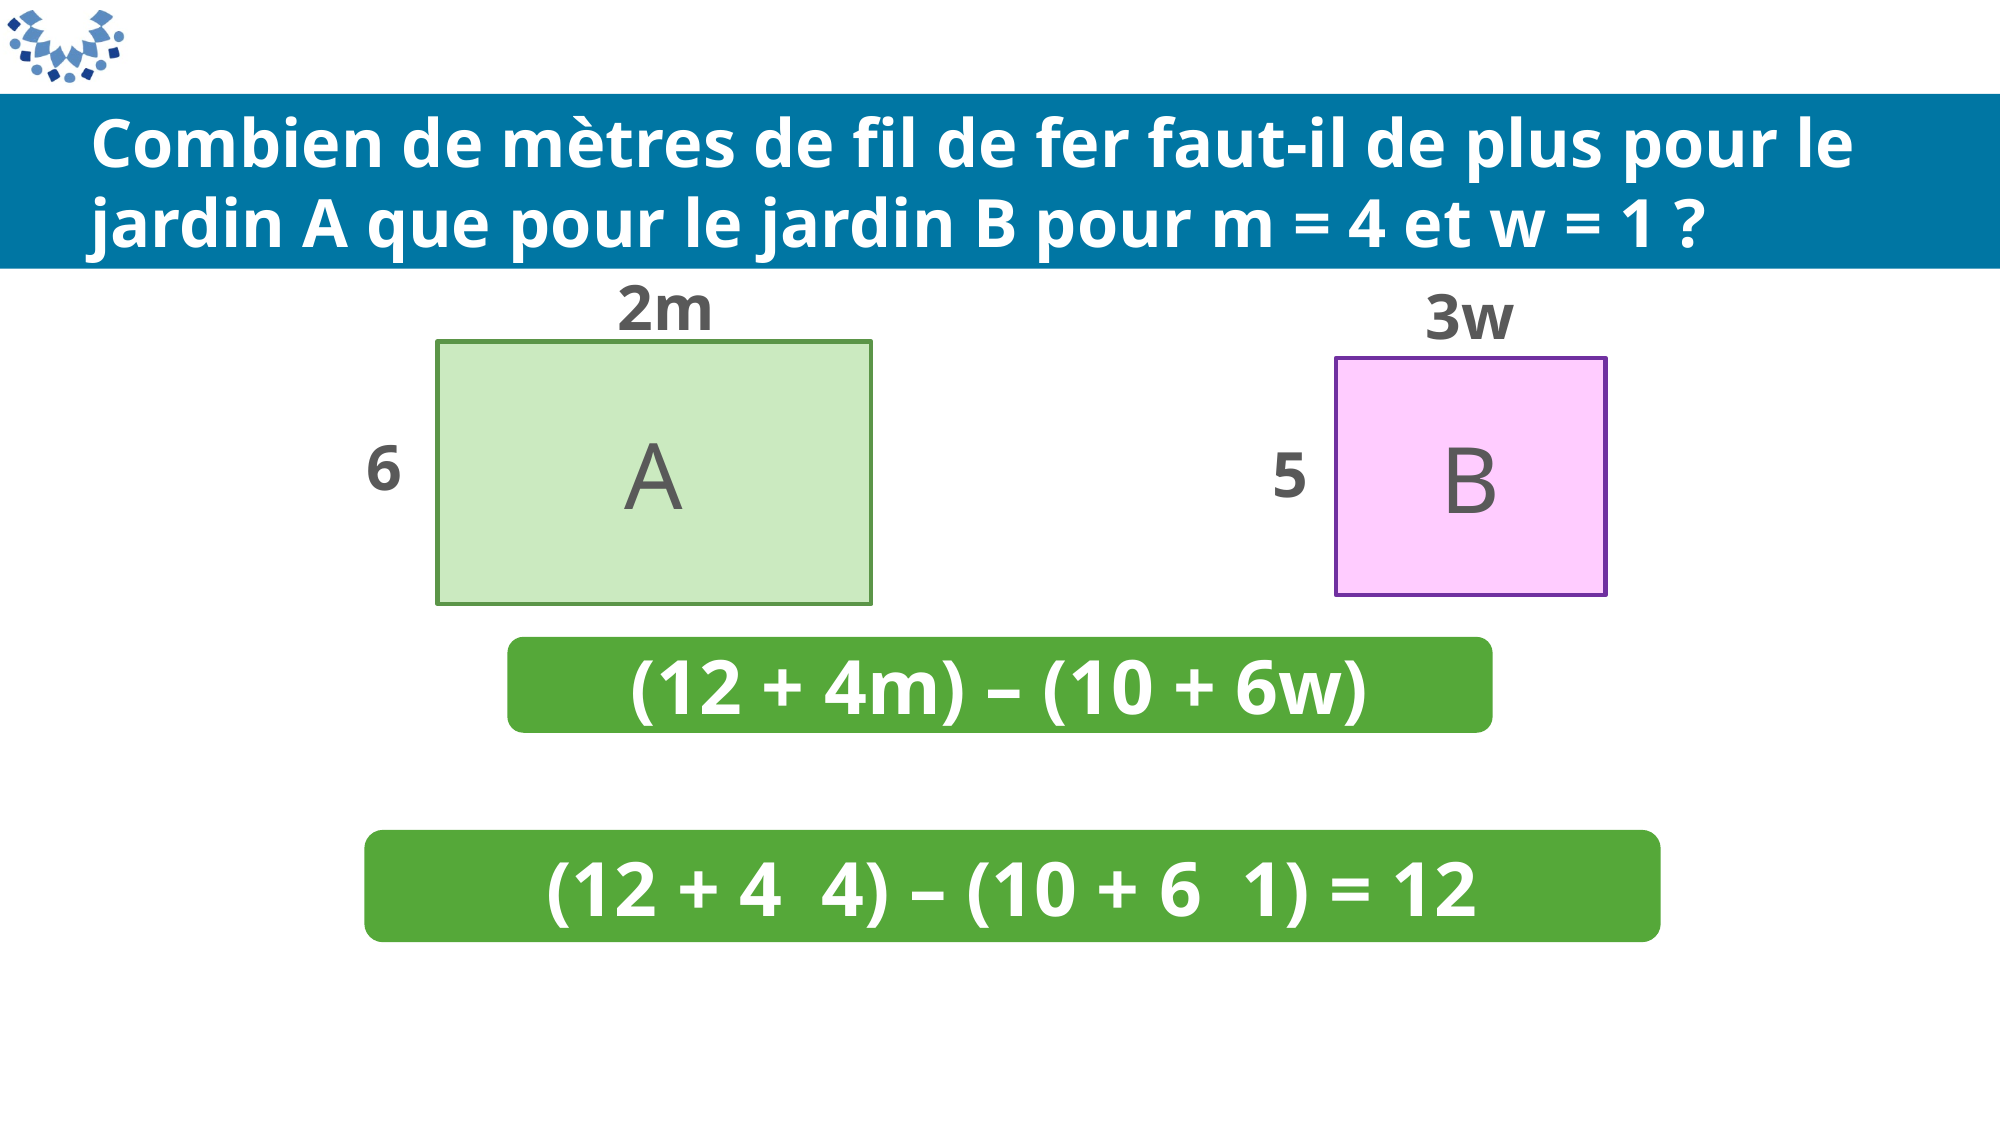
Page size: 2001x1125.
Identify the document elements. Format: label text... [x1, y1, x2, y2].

text_box (12 + 4m) – (10 + 6w) [505, 634, 1495, 735]
text_box Combien de mètres de fil de fer faut-il de plus pour le jardin A que pour le jardin B pour m = 4 et w = 1 ? [0, 93, 2000, 269]
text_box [350, 259, 1606, 605]
picture [0, 10, 129, 87]
